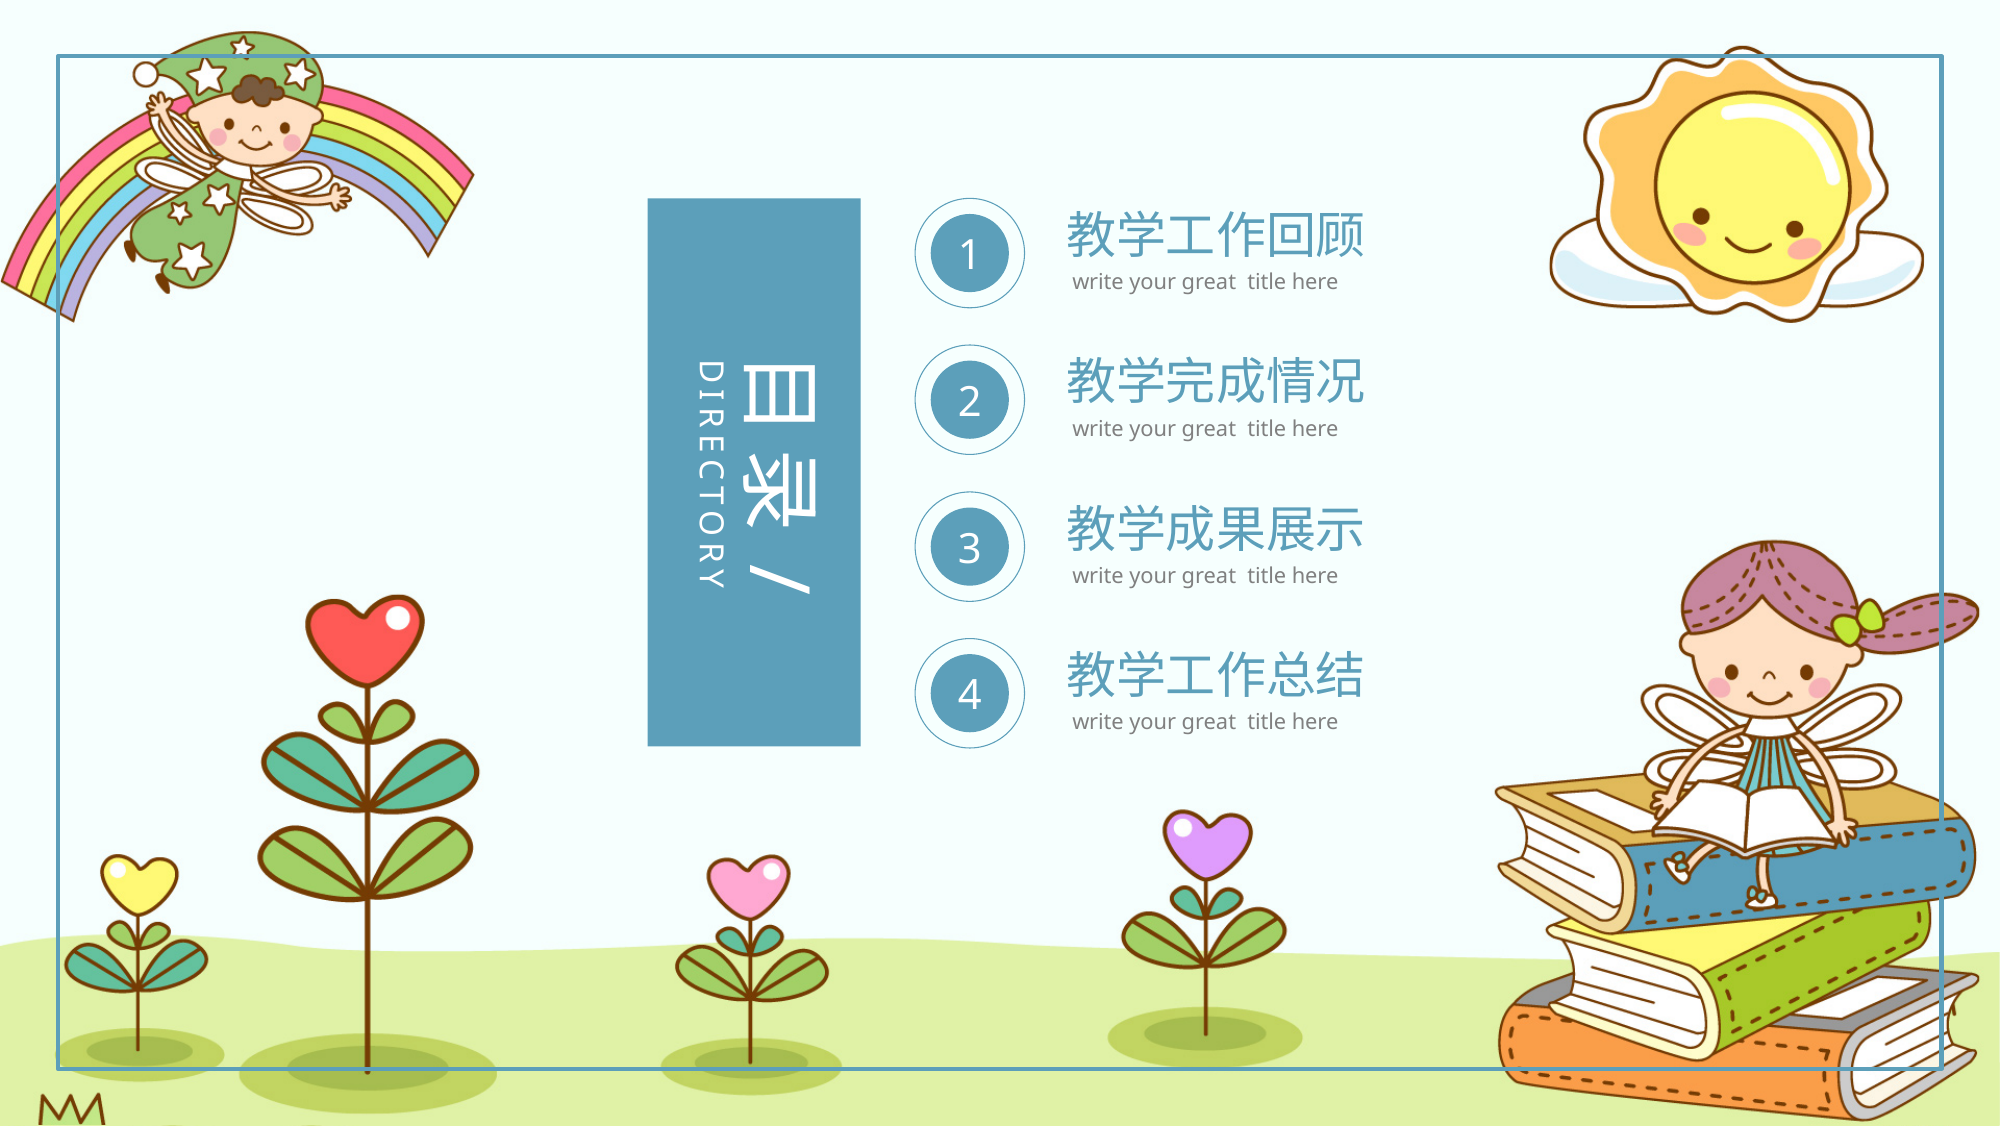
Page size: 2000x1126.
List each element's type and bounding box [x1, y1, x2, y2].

text_box [647, 198, 861, 749]
picture [0, 0, 2000, 1126]
text_box [914, 198, 1398, 749]
